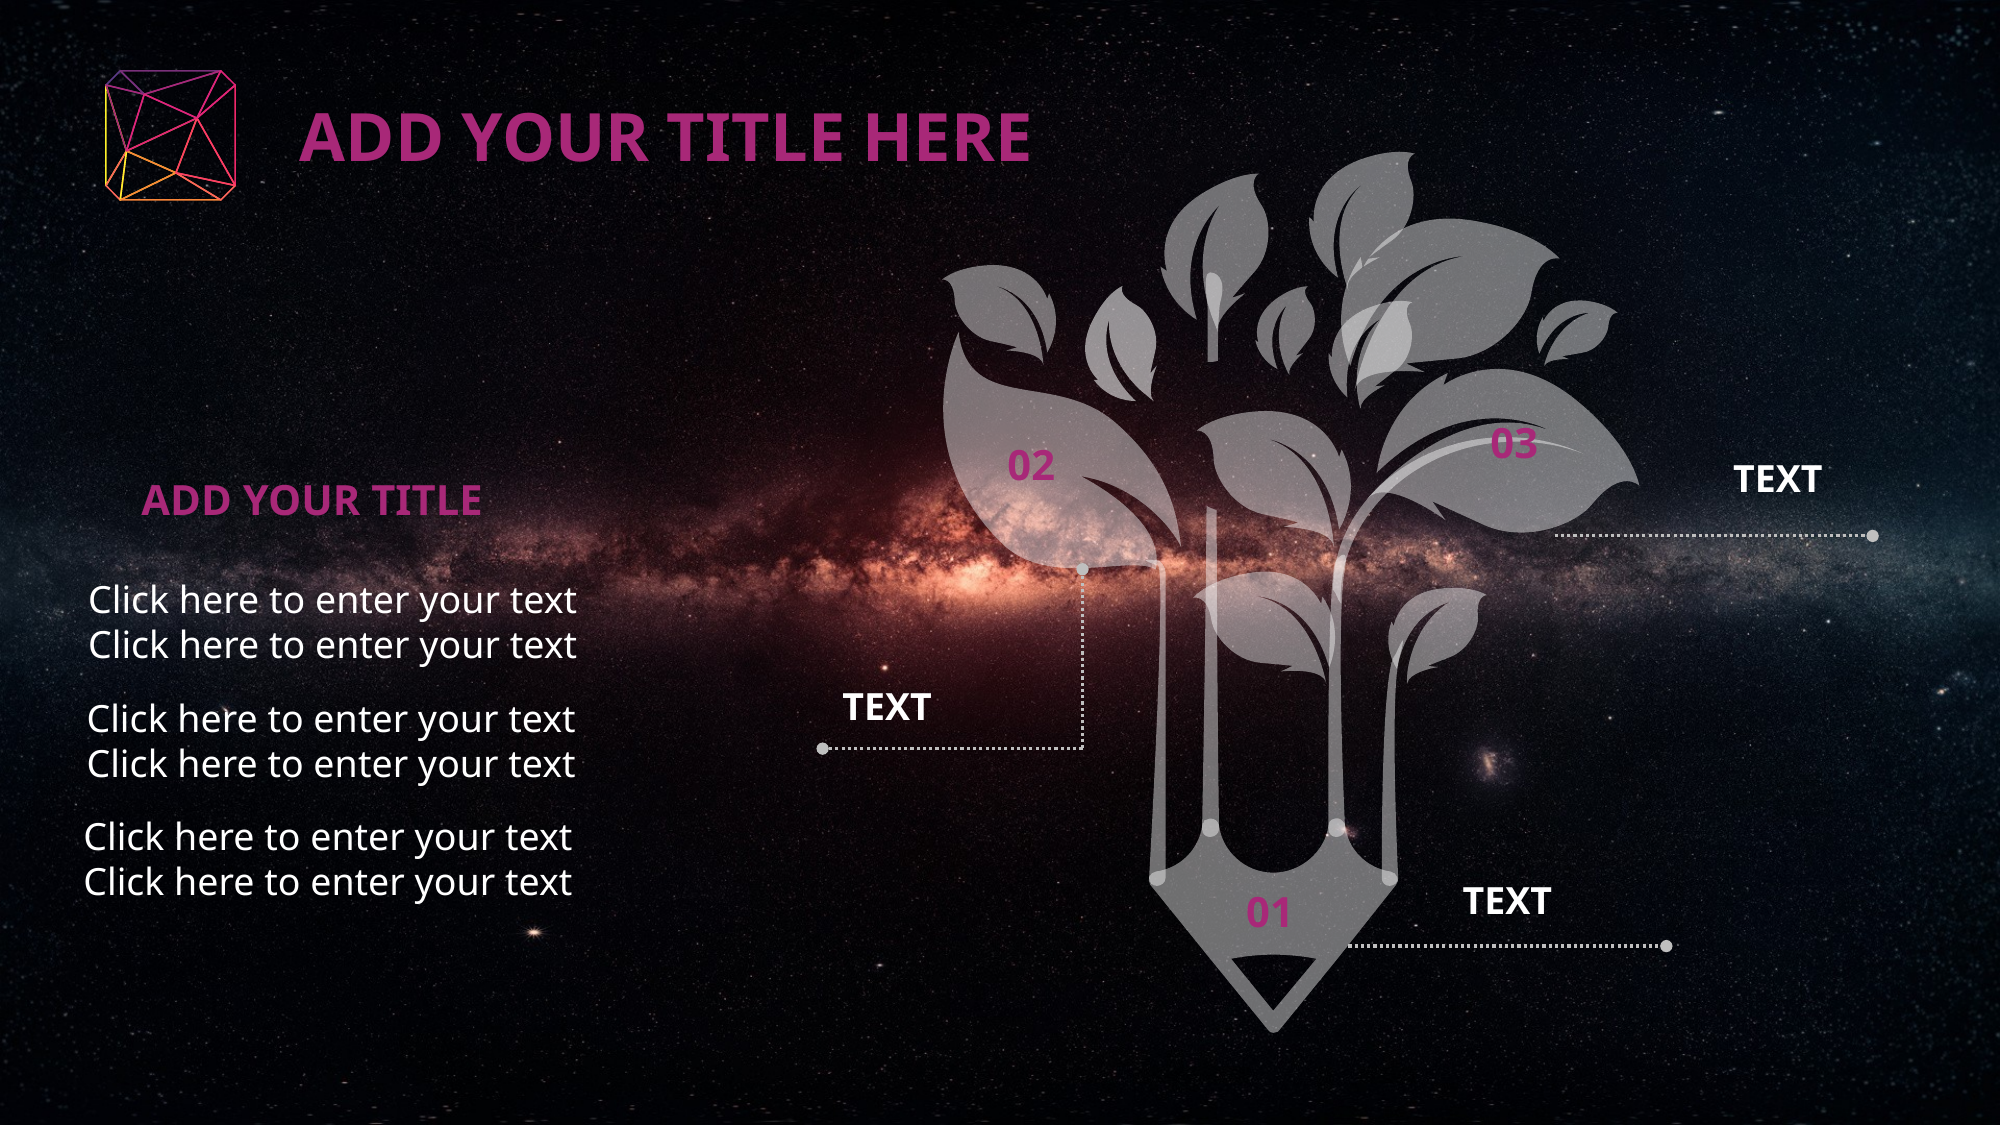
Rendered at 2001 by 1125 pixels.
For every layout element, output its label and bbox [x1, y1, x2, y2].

picture [0, 0, 2000, 1125]
text_box [822, 159, 1873, 1033]
text_box [105, 70, 1354, 200]
